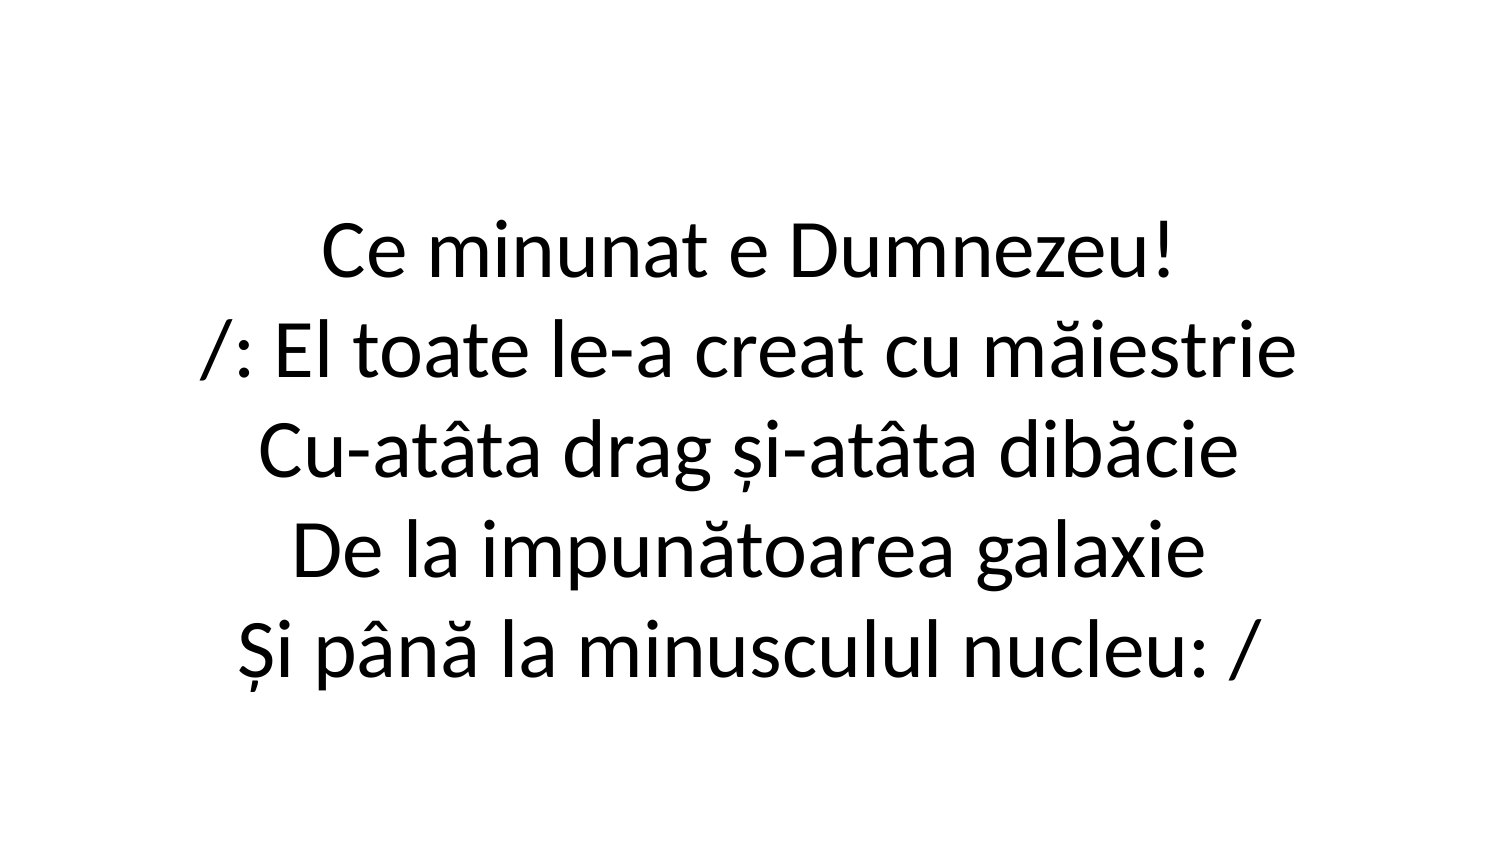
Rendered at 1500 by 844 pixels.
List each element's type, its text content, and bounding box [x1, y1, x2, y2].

text_box Ce minunat e Dumnezeu! /: El toate le-a creat cu măiestrie Cu-atâta drag și-atâta dibăcie De la impunătoarea galaxie Și până la minusculul nucleu: / [185, 142, 1314, 702]
